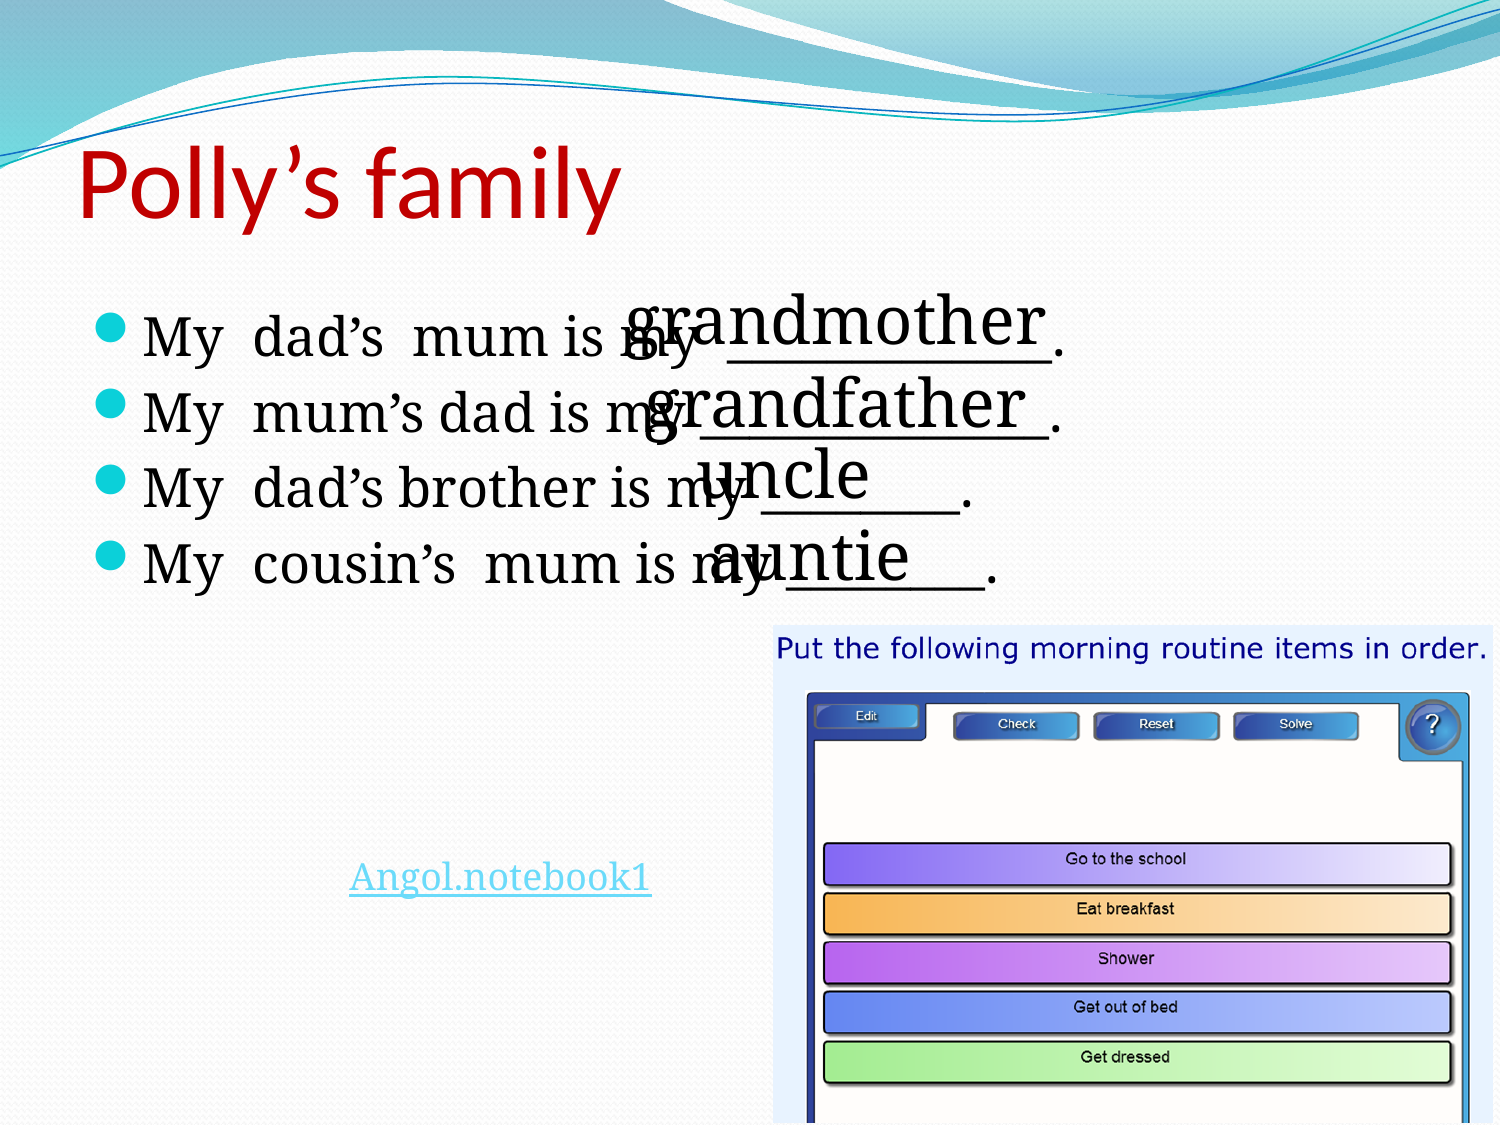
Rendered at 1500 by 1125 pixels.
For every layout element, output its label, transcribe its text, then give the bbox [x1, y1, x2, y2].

text_box Angol.notebook1 [334, 845, 667, 906]
picture [773, 625, 1493, 1123]
text_box uncle [682, 424, 887, 506]
title Polly’s family [76, 51, 1427, 240]
list My dad’s mum is my _____________. My mum’s dad is my ______________. My dad’s brother is my ________. My cousin’s mum is my ________. [76, 294, 1427, 1038]
text_box grandmother [609, 270, 1062, 365]
text_box auntie [641, 506, 927, 601]
text_box grandfather [629, 353, 1043, 449]
